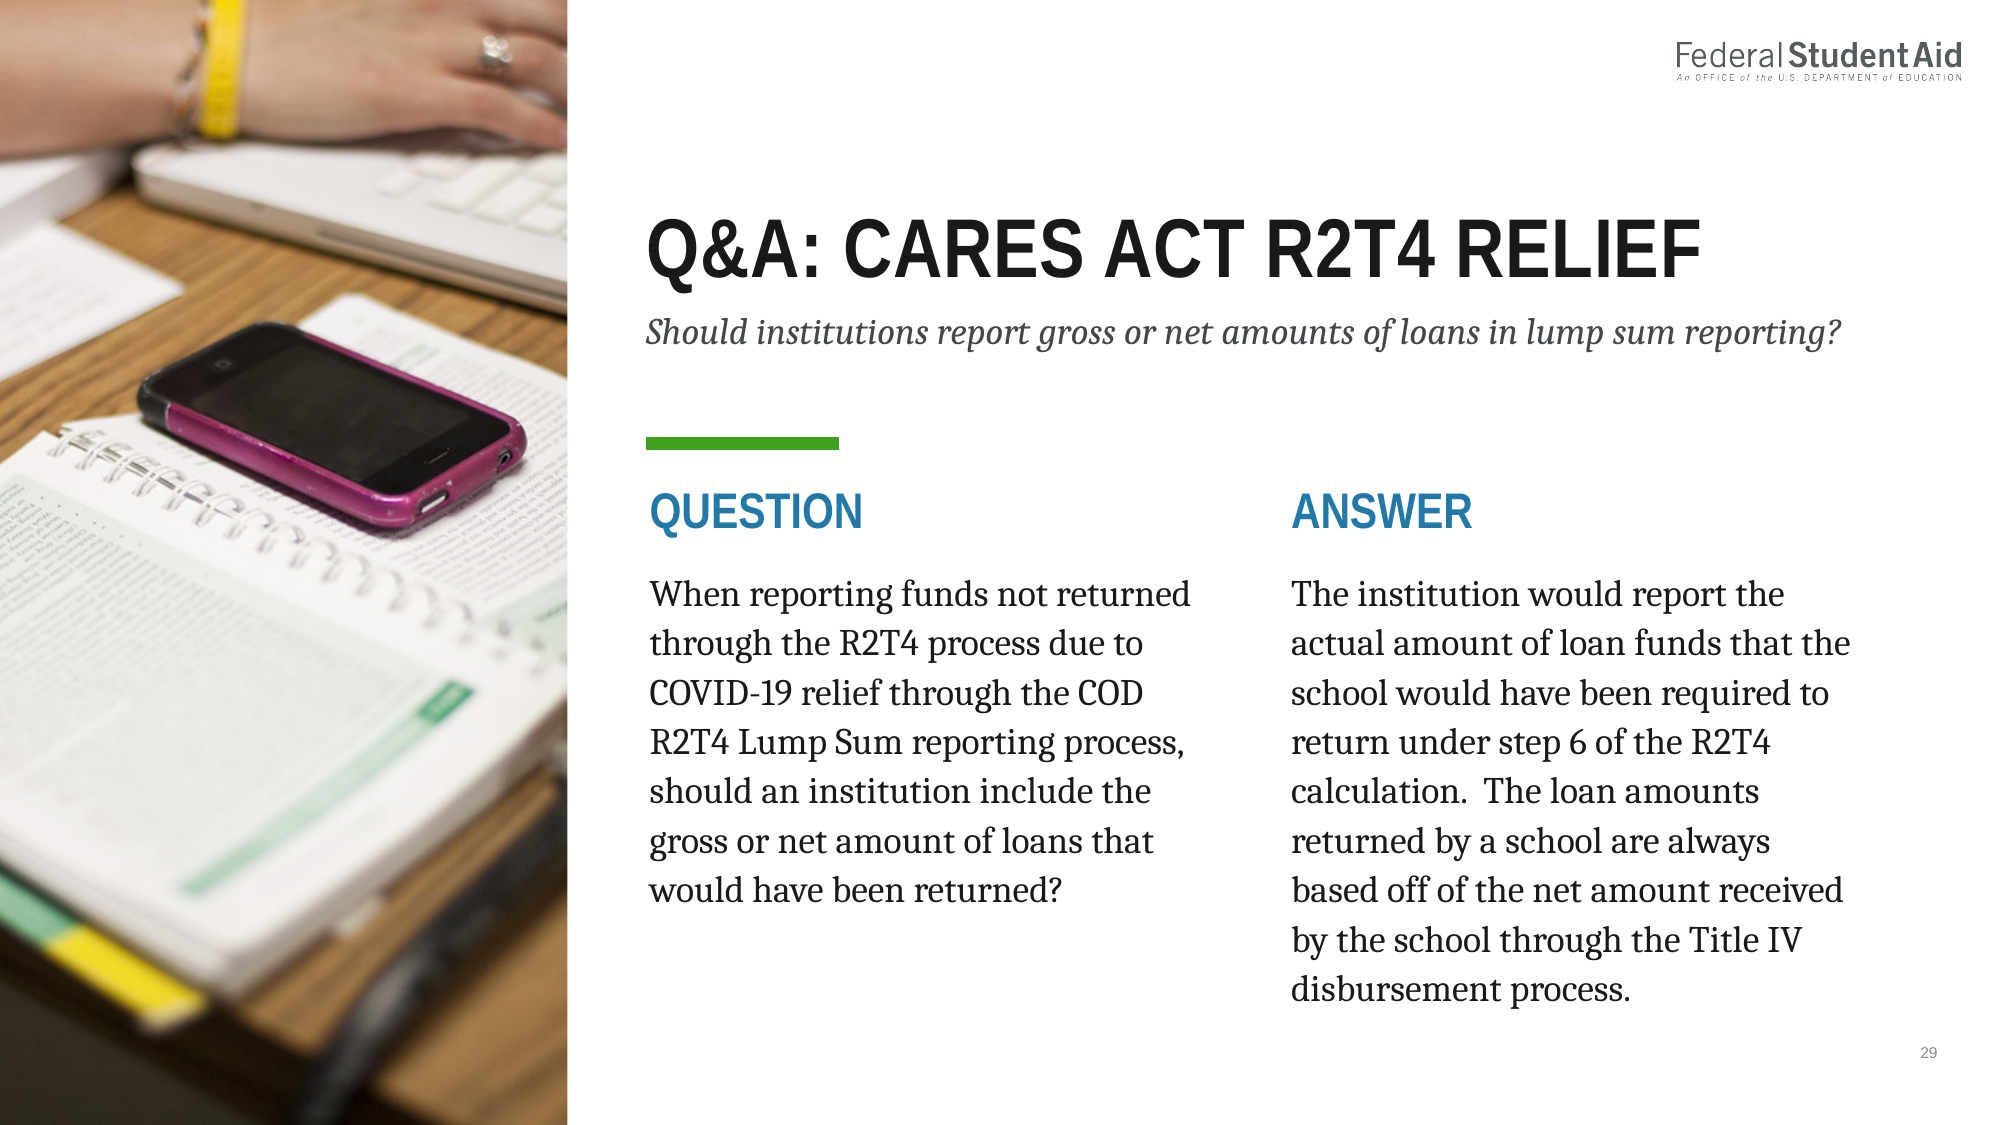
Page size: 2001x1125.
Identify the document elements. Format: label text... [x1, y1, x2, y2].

list Should institutions report gross or net amounts of loans in lump sum reporting? [646, 304, 1949, 365]
list question [649, 485, 1150, 585]
list When reporting funds not returned through the R2T4 process due to COVID-19 relief through the COD R2T4 Lump Sum reporting process, should an institution include the gross or net amount of loans that would have been returned? [649, 556, 1233, 1043]
slide_number 29 [1920, 1042, 1986, 1094]
list answer [1290, 485, 1792, 585]
list The institution would report the actual amount of loan funds that the school would have been required to return under step 6 of the R2T4 calculation. The loan amounts returned by a school are always based off of the net amount received by the school through the Title IV disbursement process. [1290, 556, 1880, 1043]
title Q&A: CARES Act R2t4 Relief [646, 121, 1850, 303]
picture [0, 0, 568, 1125]
picture [1651, 16, 1986, 106]
